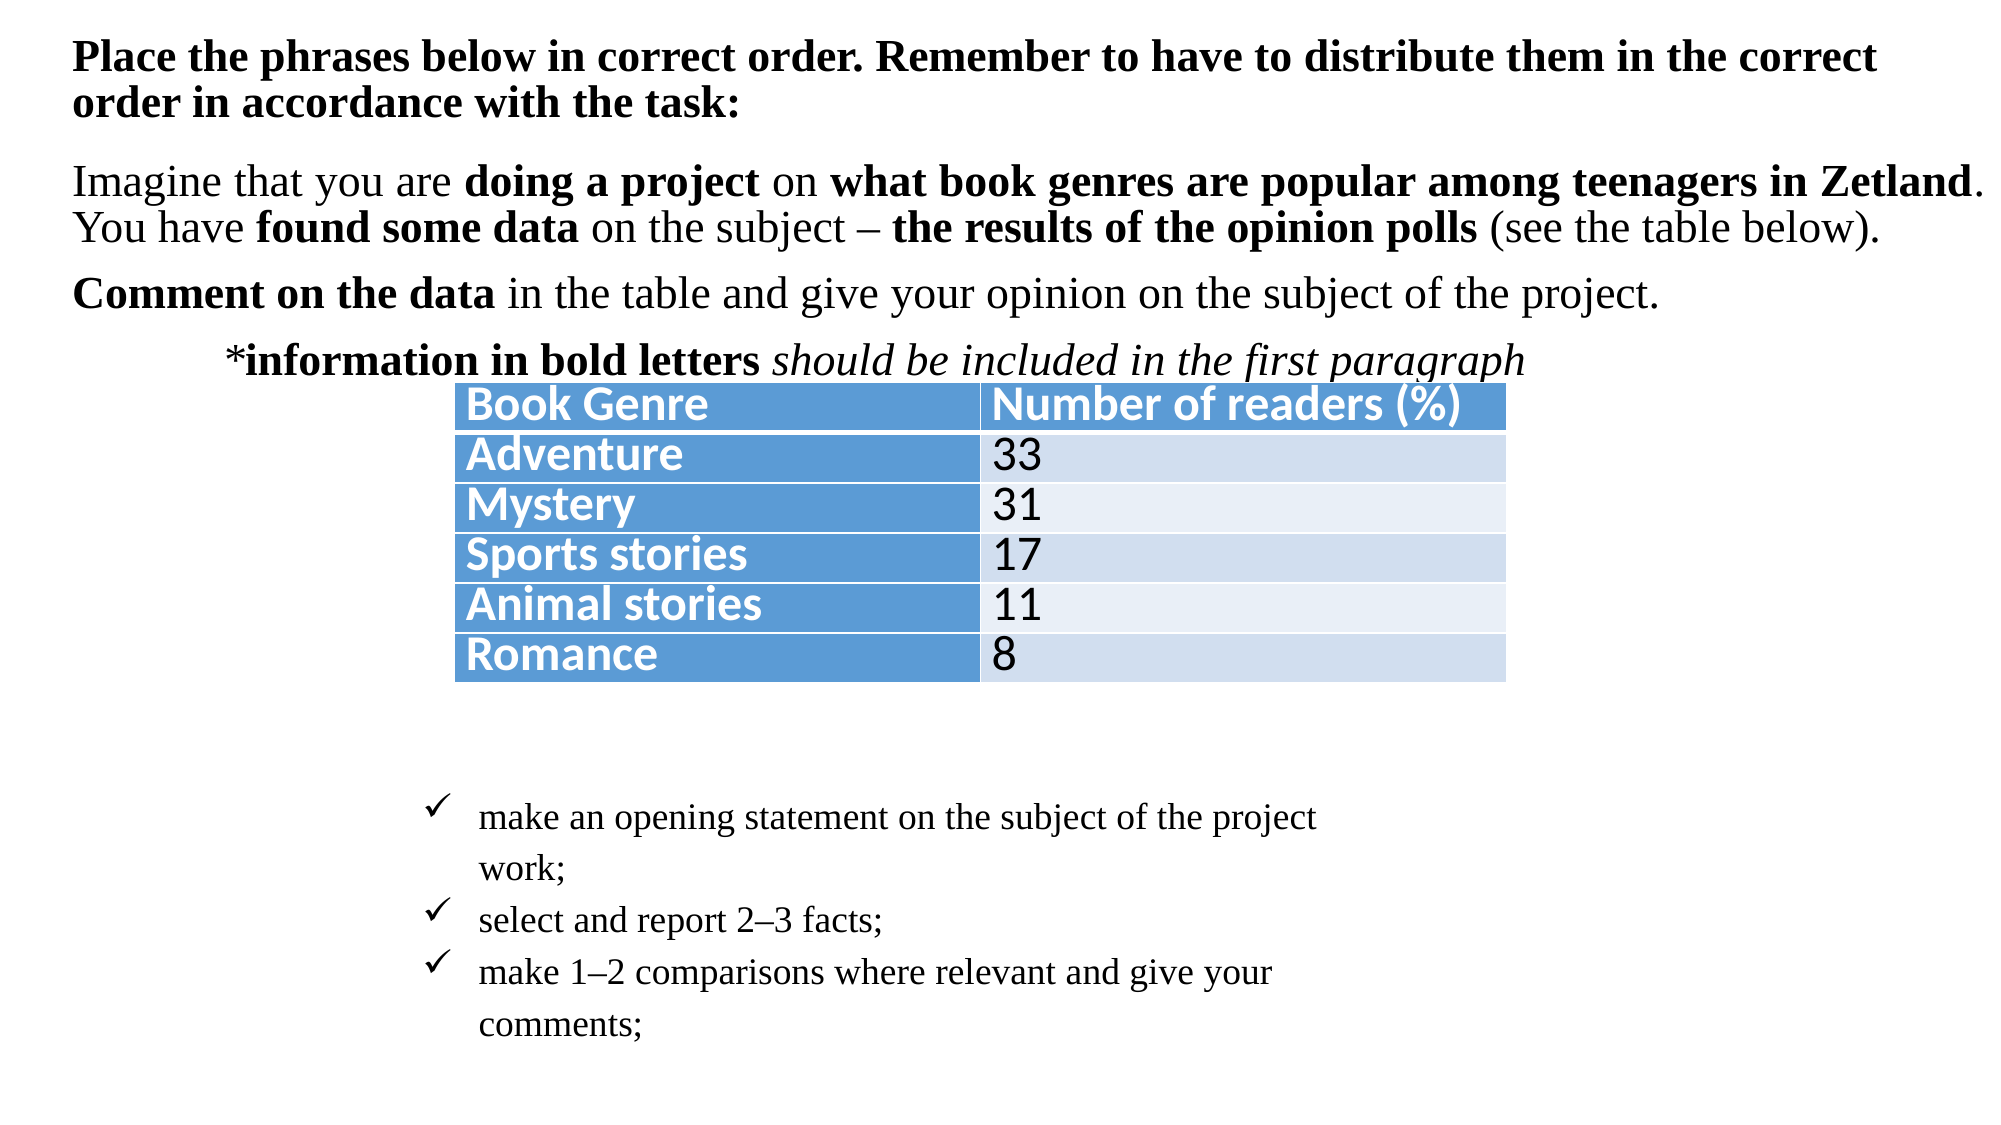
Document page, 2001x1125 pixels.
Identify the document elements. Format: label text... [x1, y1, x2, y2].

table_header Number of readers (%) [981, 383, 1506, 430]
table_cell Adventure [455, 435, 980, 482]
table_cell Mystery [455, 484, 980, 532]
table_cell 31 [981, 484, 1506, 532]
table_cell 8 [981, 634, 1506, 682]
table_cell Sports stories [455, 534, 980, 582]
list Place the phrases below in correct order. Remember to have to distribute them in the correct order in accordance with the task: Imagine that you are doing a project on what book genres are popular among teenagers in Zetland. You have found some data on the subject – the results of the opinion polls (see the table below). Comment on the data in the table and give your opinion on the subject of the project. *information in bold letters should be included in the first paragraph [57, 27, 2000, 411]
text_box make an opening statement on the subject of the project work; select and report 2–3 facts; make 1–2 comparisons where relevant and give your comments; [407, 777, 1415, 1051]
table_cell 17 [981, 534, 1506, 582]
table_cell Animal stories [455, 584, 980, 632]
table_cell Romance [455, 634, 980, 682]
table_cell 11 [981, 584, 1506, 632]
table_cell 33 [981, 435, 1506, 482]
table_header Book Genre [455, 383, 980, 430]
